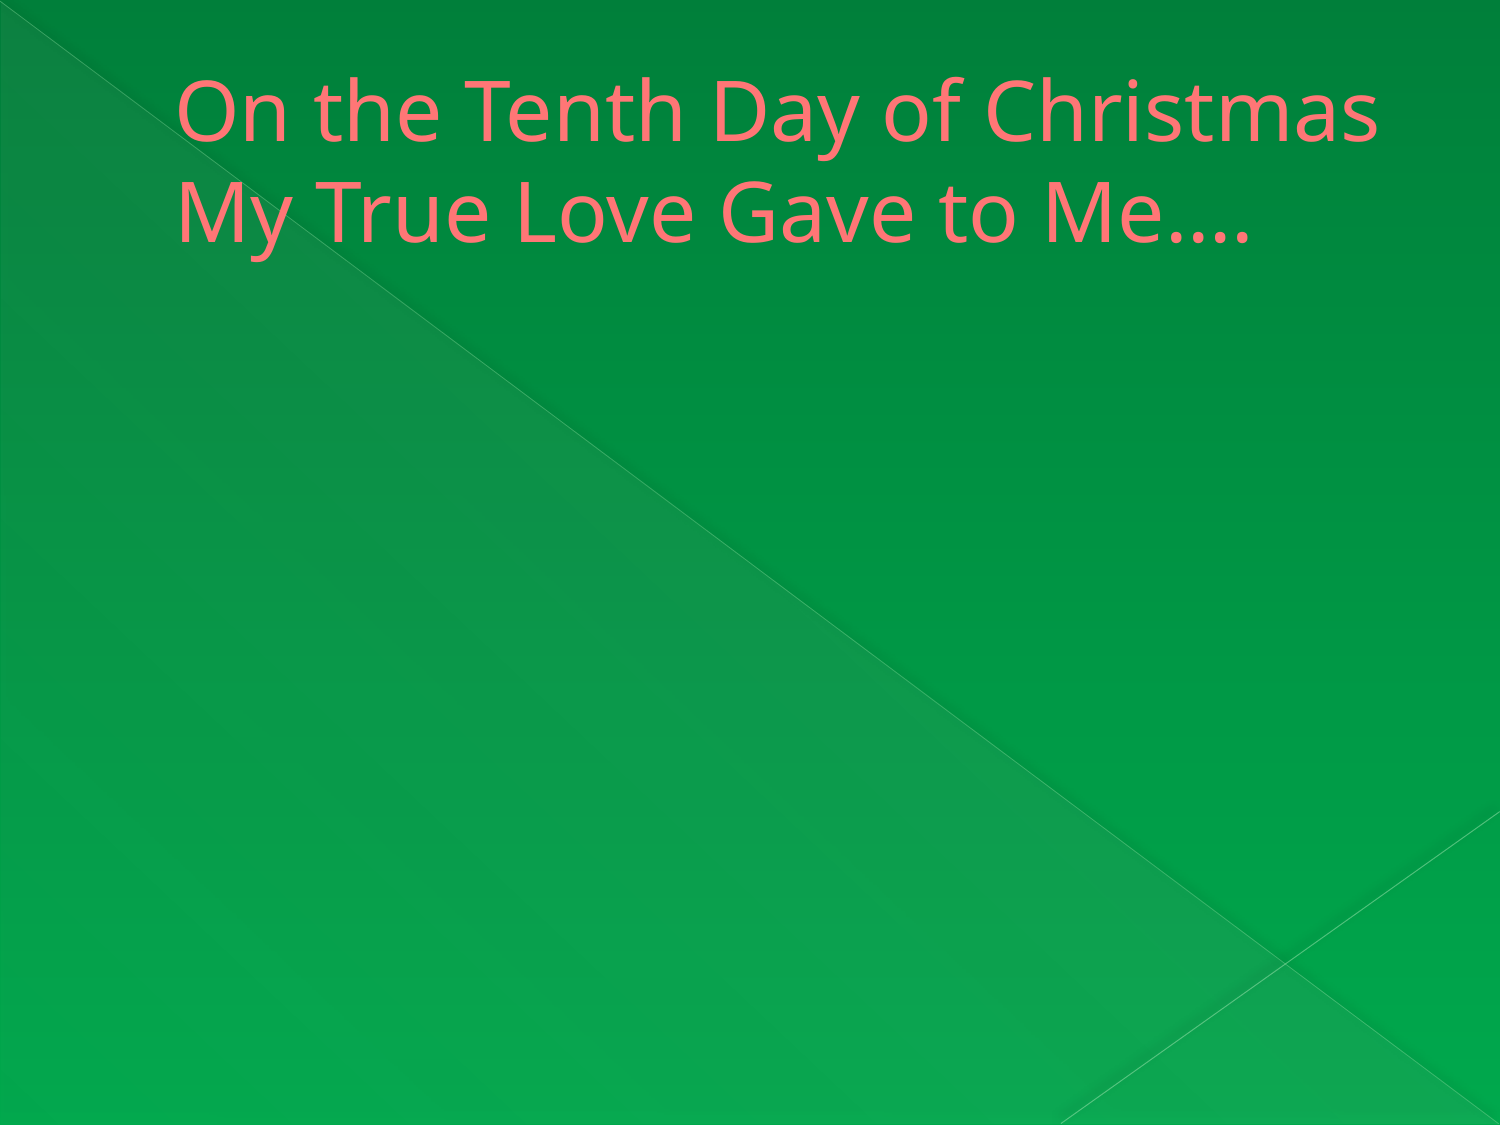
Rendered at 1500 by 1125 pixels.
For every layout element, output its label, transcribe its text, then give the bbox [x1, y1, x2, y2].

title On the Tenth Day of Christmas My True Love Gave to Me…. [75, 43, 1425, 274]
